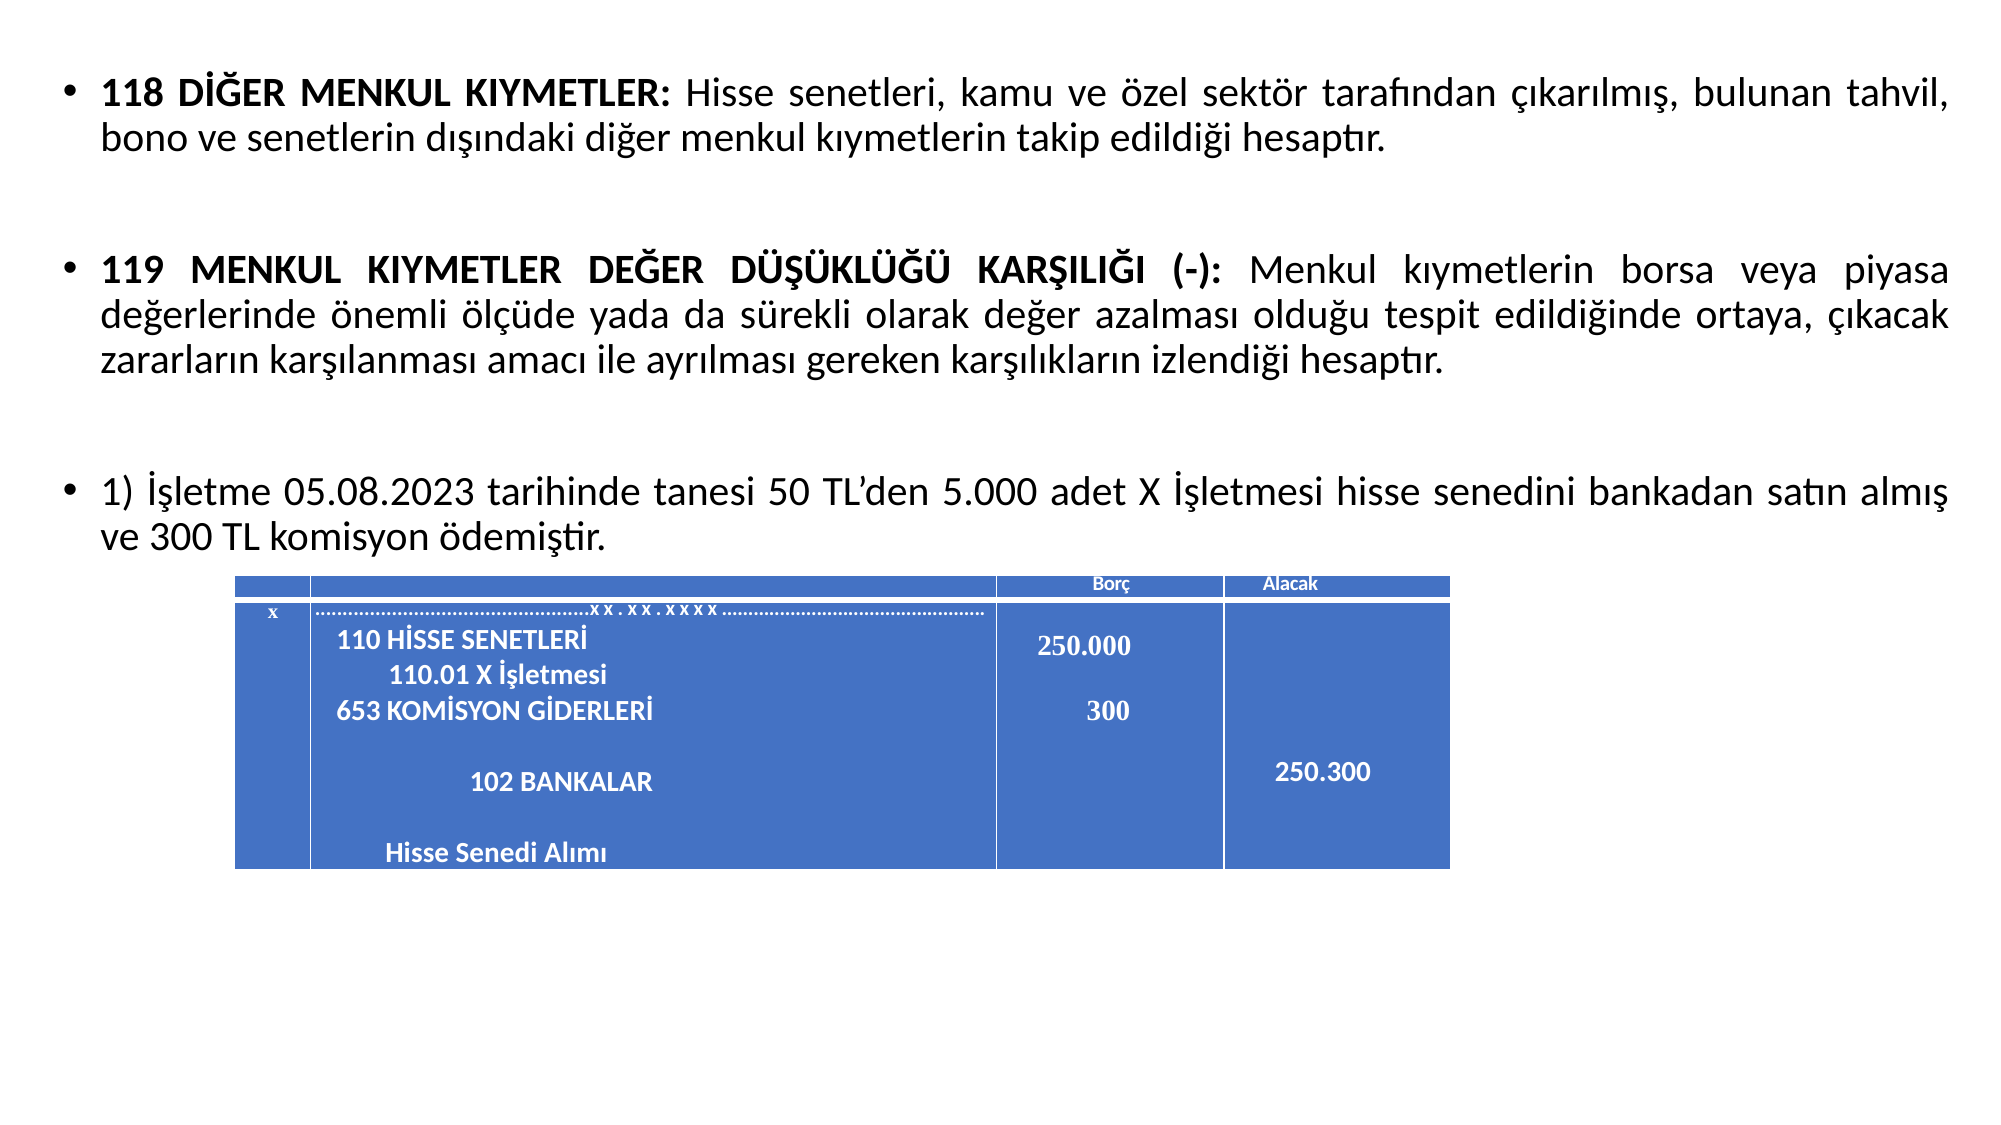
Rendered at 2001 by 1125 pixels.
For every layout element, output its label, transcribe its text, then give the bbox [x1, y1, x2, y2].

table_header Alacak [1225, 576, 1450, 597]
table_cell 250.300 [1225, 603, 1450, 869]
table_header [235, 576, 310, 597]
list 118 DİĞER MENKUL KIYMETLER: Hisse senetleri, kamu ve özel sektör tarafından çıkarılmış, bulunan tahvil, bono ve senetlerin dışındaki diğer menkul kıymetlerin takip edildiği hesaptır. 119 MENKUL KIYMETLER DEĞER DÜŞÜKLÜĞÜ KARŞILIĞI (-): Menkul kıymetlerin borsa veya piyasa değerlerinde önemli ölçüde yada da sürekli olarak değer azalması olduğu tespit edildiğinde ortaya, çıkacak zararların karşılanması amacı ile ayrılması gereken karşılıkların izlendiği hesaptır. 1) İşletme 05.08.2023 tarihinde tanesi 50 TL’den 5.000 adet X İşletmesi hisse senedini bankadan satın almış ve 300 TL komisyon ödemiştir. [47, 63, 1966, 1087]
table_header Borç [997, 576, 1223, 597]
table_cell 250.000 300 [997, 603, 1223, 869]
table_cell x [235, 603, 310, 869]
table_cell ..................................................xx.xx.xxxx.................................................. 110 HİSSE SENETLERİ 110.01 X İşletmesi 653 KOMİSYON GİDERLERİ 102 BANKALAR Hisse Senedi Alımı [311, 603, 996, 869]
table_header [311, 576, 996, 597]
